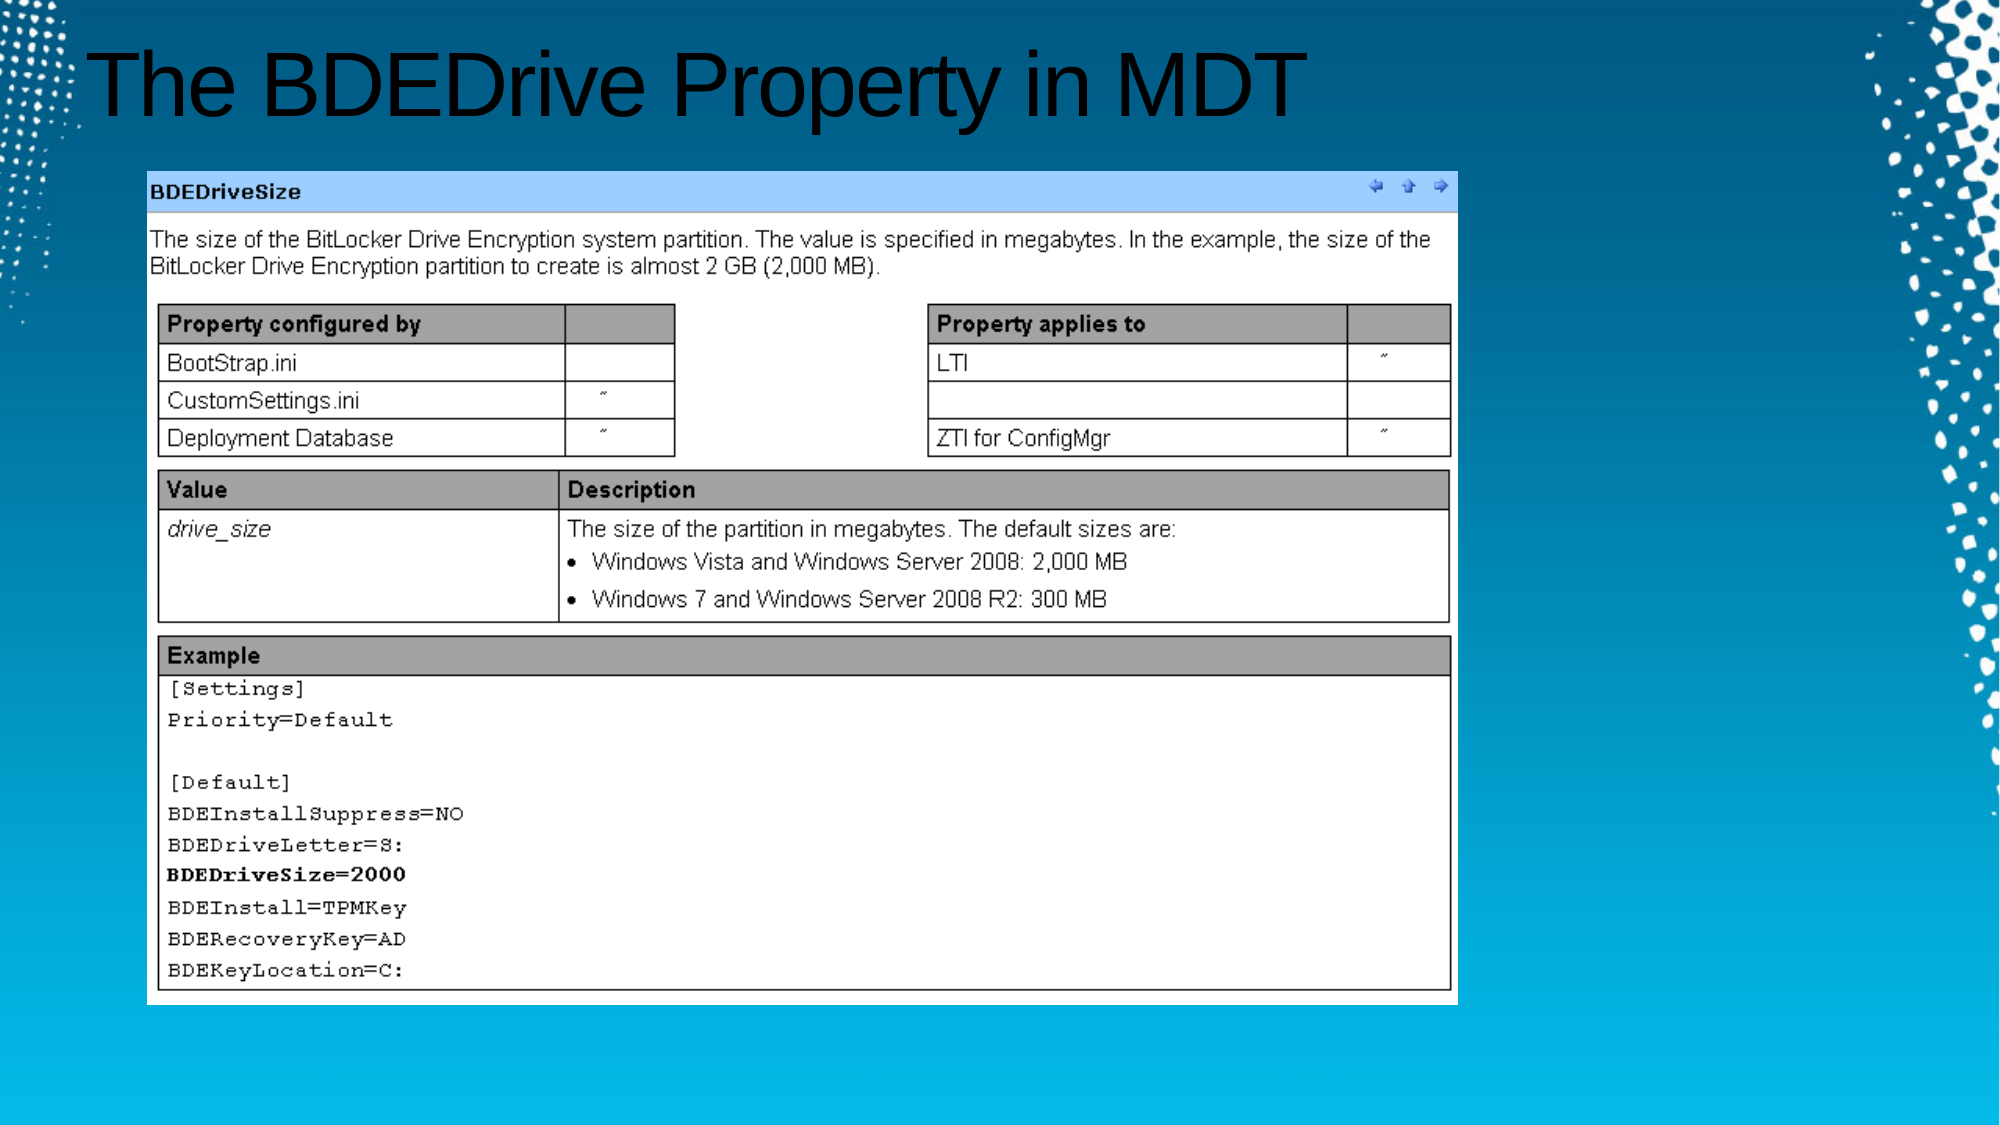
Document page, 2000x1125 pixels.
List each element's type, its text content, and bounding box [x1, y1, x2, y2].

picture [1950, 359, 1960, 366]
picture [1963, 589, 1976, 607]
picture [38, 74, 47, 80]
title The BDEDrive Property in MDT [85, 37, 1914, 138]
picture [1925, 141, 1935, 155]
picture [1991, 747, 2000, 765]
picture [30, 14, 40, 23]
picture [43, 42, 49, 53]
picture [1963, 535, 1977, 550]
picture [17, 129, 23, 136]
picture [0, 24, 9, 33]
picture [1994, 382, 2000, 391]
picture [1984, 349, 1992, 357]
picture [1892, 212, 1902, 216]
picture [1995, 582, 2000, 595]
picture [1974, 683, 1985, 694]
picture [0, 40, 9, 45]
picture [33, 0, 42, 10]
picture [33, 88, 42, 97]
picture [148, 172, 1457, 1004]
picture [1898, 188, 1912, 198]
picture [34, 101, 43, 111]
picture [28, 42, 36, 53]
picture [6, 97, 12, 105]
picture [1922, 200, 1934, 207]
picture [41, 59, 48, 67]
picture [1953, 301, 1962, 312]
picture [1978, 517, 1987, 527]
picture [1979, 657, 1995, 676]
picture [1970, 426, 1980, 436]
picture [10, 69, 17, 78]
picture [1968, 481, 1978, 492]
picture [3, 10, 11, 18]
picture [1915, 109, 1924, 119]
picture [1972, 570, 1986, 583]
picture [47, 0, 57, 10]
picture [33, 116, 40, 124]
picture [1932, 235, 1943, 241]
picture [1938, 122, 1950, 133]
picture [1929, 27, 1945, 45]
picture [1919, 367, 1930, 378]
picture [1942, 465, 1958, 483]
picture [1988, 691, 2000, 709]
picture [1955, 246, 1965, 256]
picture [1973, 368, 1982, 380]
picture [1963, 278, 1976, 291]
picture [1957, 187, 1971, 200]
picture [1914, 308, 1929, 326]
picture [58, 32, 66, 41]
picture [1900, 240, 1912, 254]
picture [1930, 291, 1941, 297]
picture [1972, 312, 1985, 322]
picture [11, 55, 21, 64]
picture [29, 27, 38, 38]
picture [1982, 714, 1993, 729]
picture [1920, 257, 1932, 264]
picture [1960, 392, 1970, 403]
picture [1946, 155, 1961, 167]
picture [1911, 223, 1918, 230]
picture [31, 131, 37, 138]
picture [1946, 525, 1956, 533]
picture [1963, 335, 1972, 344]
picture [56, 47, 64, 55]
picture [1935, 0, 2000, 306]
picture [55, 62, 62, 69]
picture [1914, 164, 1923, 177]
picture [1993, 321, 2000, 339]
picture [18, 13, 26, 19]
picture [24, 72, 32, 79]
picture [1988, 547, 2000, 561]
picture [26, 57, 34, 68]
picture [1948, 413, 1958, 424]
picture [1935, 177, 1945, 189]
picture [1981, 604, 2000, 620]
picture [54, 76, 60, 83]
picture [9, 84, 15, 91]
picture [1945, 213, 1955, 220]
picture [1909, 274, 1920, 291]
picture [1958, 445, 1968, 460]
picture [16, 22, 23, 34]
picture [1992, 438, 2000, 448]
picture [1928, 399, 1939, 415]
picture [16, 143, 21, 151]
picture [1921, 0, 1934, 8]
picture [0, 155, 5, 163]
picture [1942, 269, 1953, 276]
picture [1955, 557, 1965, 573]
picture [1969, 625, 1985, 642]
picture [1983, 404, 1992, 414]
picture [1991, 637, 2000, 652]
picture [45, 16, 55, 24]
picture [1935, 431, 1946, 449]
picture [42, 31, 53, 39]
picture [1926, 344, 1939, 358]
picture [1889, 152, 1901, 166]
picture [1952, 502, 1967, 516]
picture [1980, 460, 1987, 469]
picture [1990, 492, 2000, 505]
picture [1935, 379, 1948, 391]
picture [18, 0, 29, 6]
picture [1941, 324, 1952, 332]
picture [1925, 87, 1941, 99]
picture [13, 41, 25, 49]
